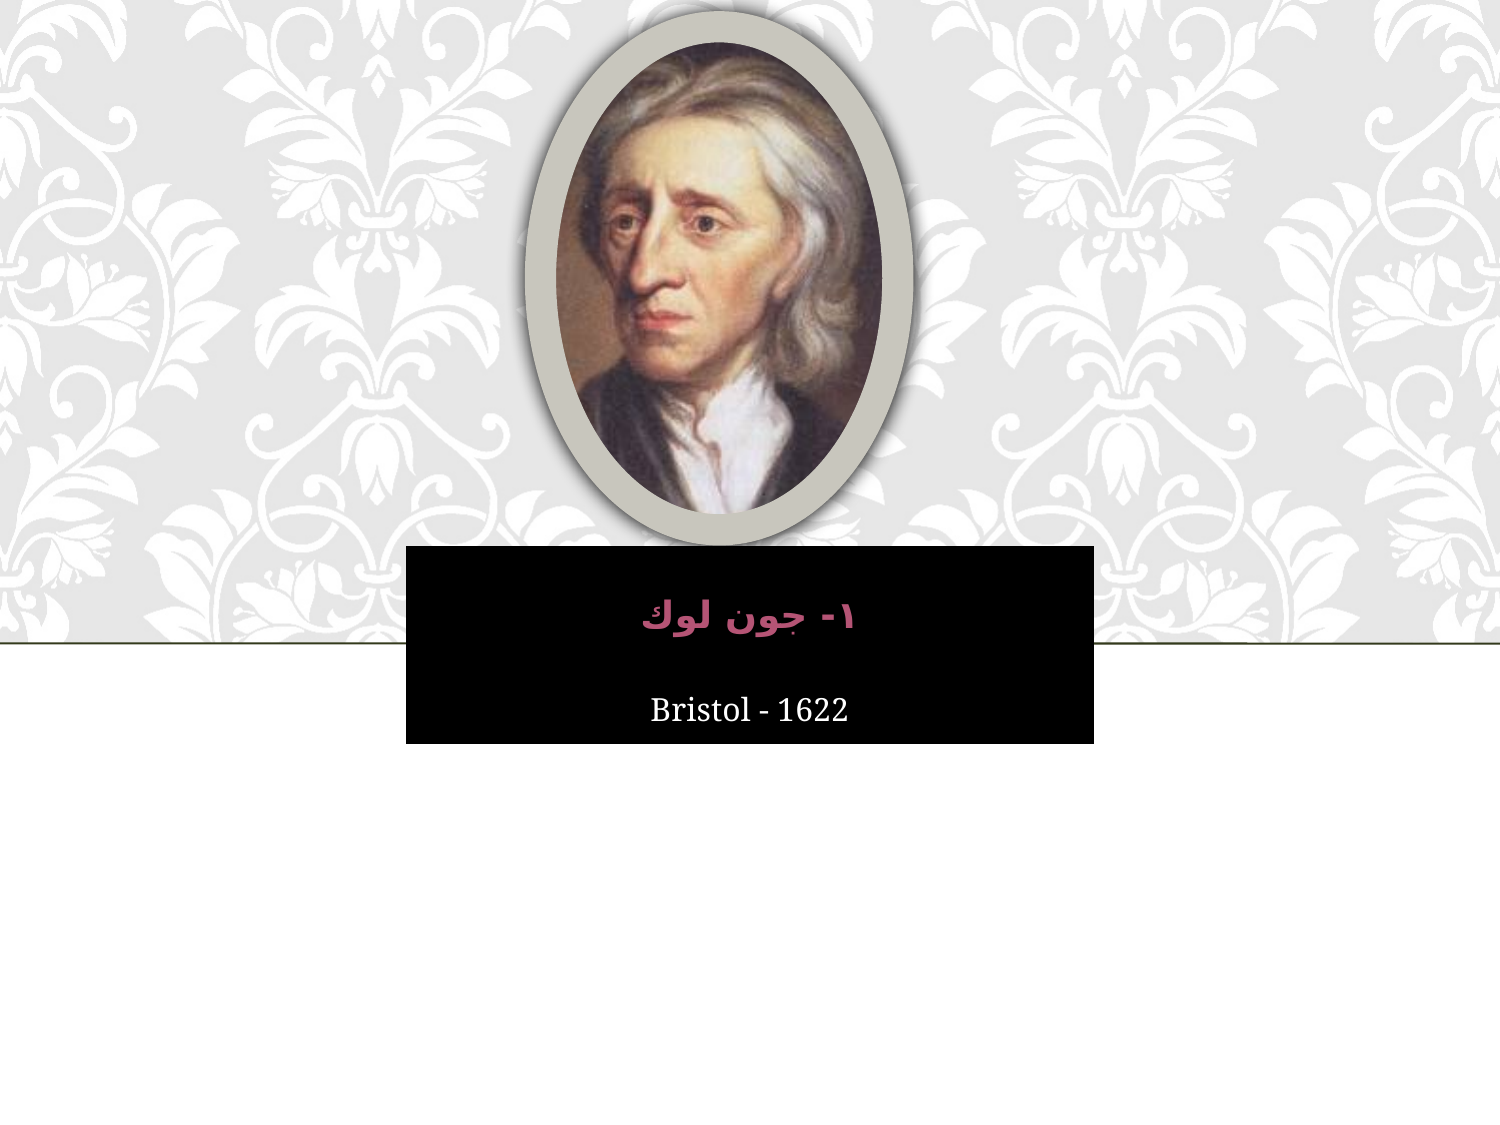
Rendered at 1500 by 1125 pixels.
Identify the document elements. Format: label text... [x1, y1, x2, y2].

picture [540, 26, 899, 530]
title ١- جون لوك [407, 544, 1093, 676]
subtitle Bristol - 1622 [413, 670, 1087, 736]
